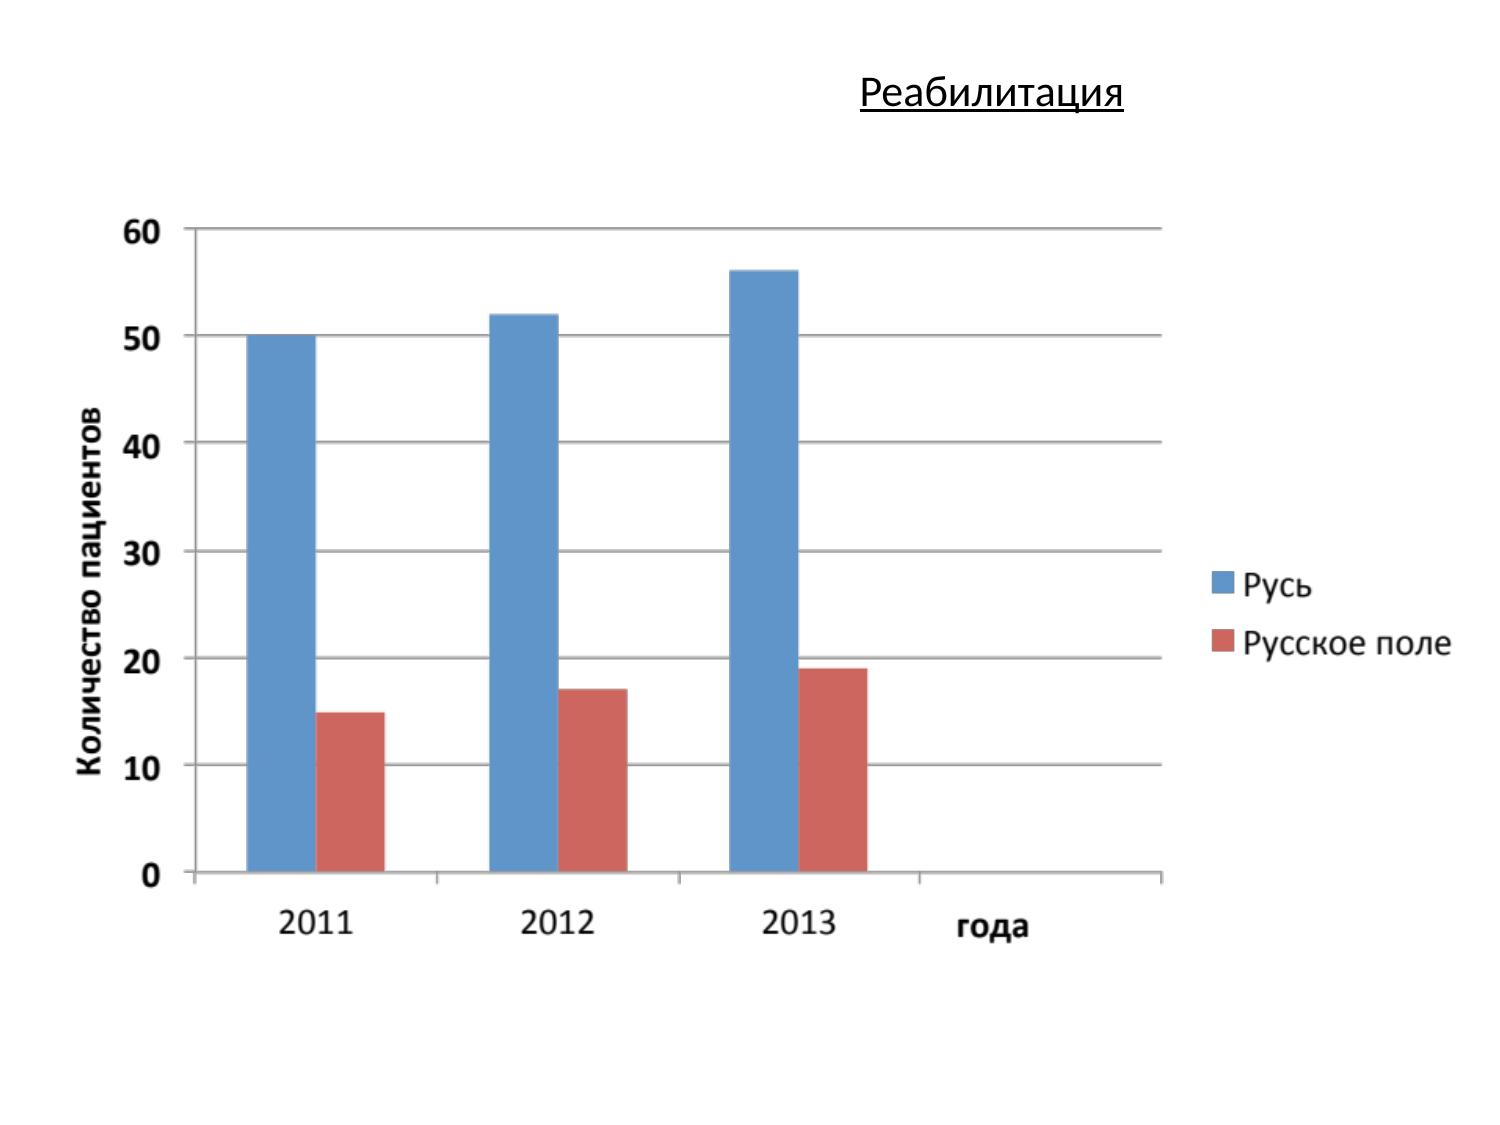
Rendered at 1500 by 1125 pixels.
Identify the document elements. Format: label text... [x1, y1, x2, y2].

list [32, 187, 1479, 1030]
title Реабилитация [844, 54, 1447, 124]
